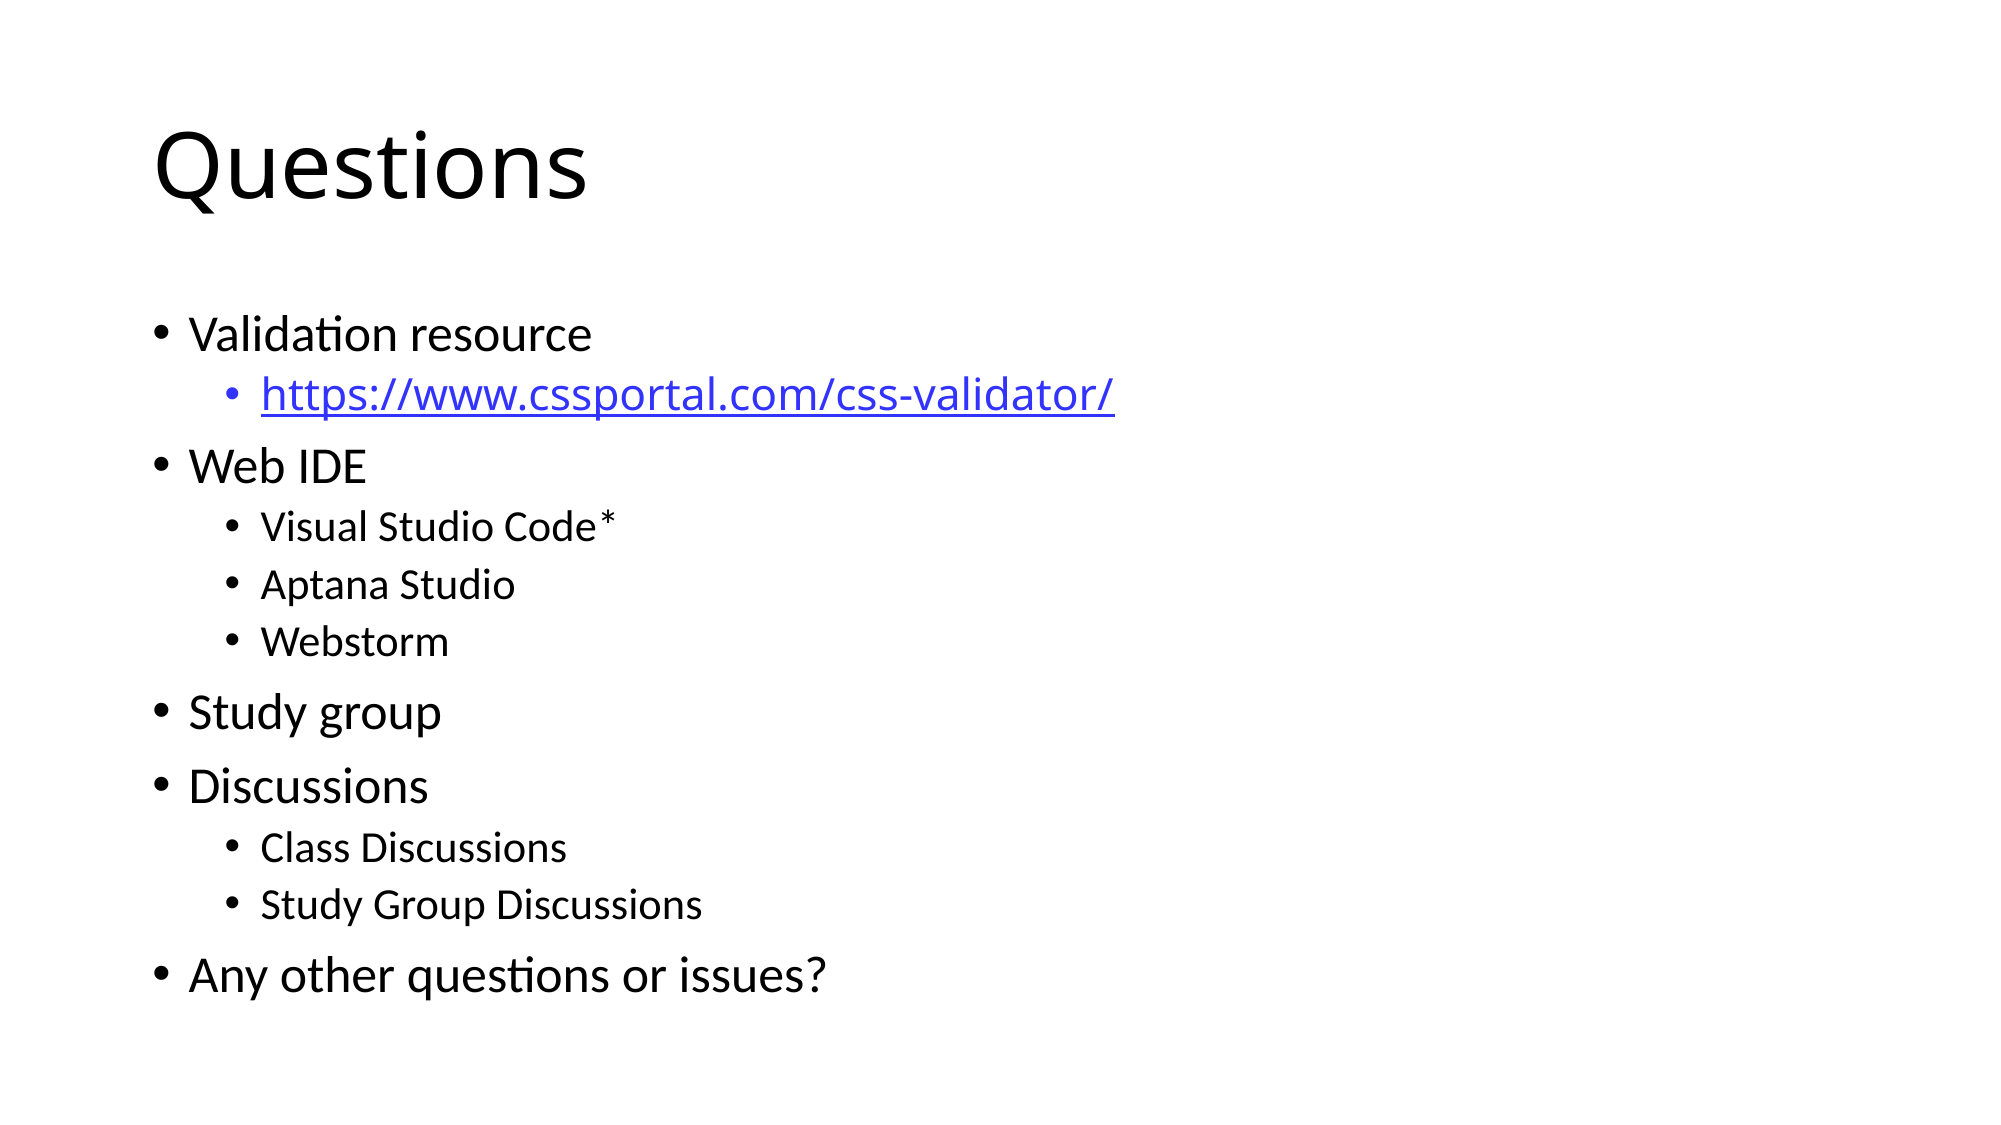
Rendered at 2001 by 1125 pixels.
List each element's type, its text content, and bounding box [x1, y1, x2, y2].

list Validation resource https://www.cssportal.com/css-validator/ Web IDE Visual Studio Code* Aptana Studio Webstorm Study group Discussions Class Discussions Study Group Discussions Any other questions or issues? [137, 299, 1863, 1014]
title Questions [137, 59, 1863, 278]
